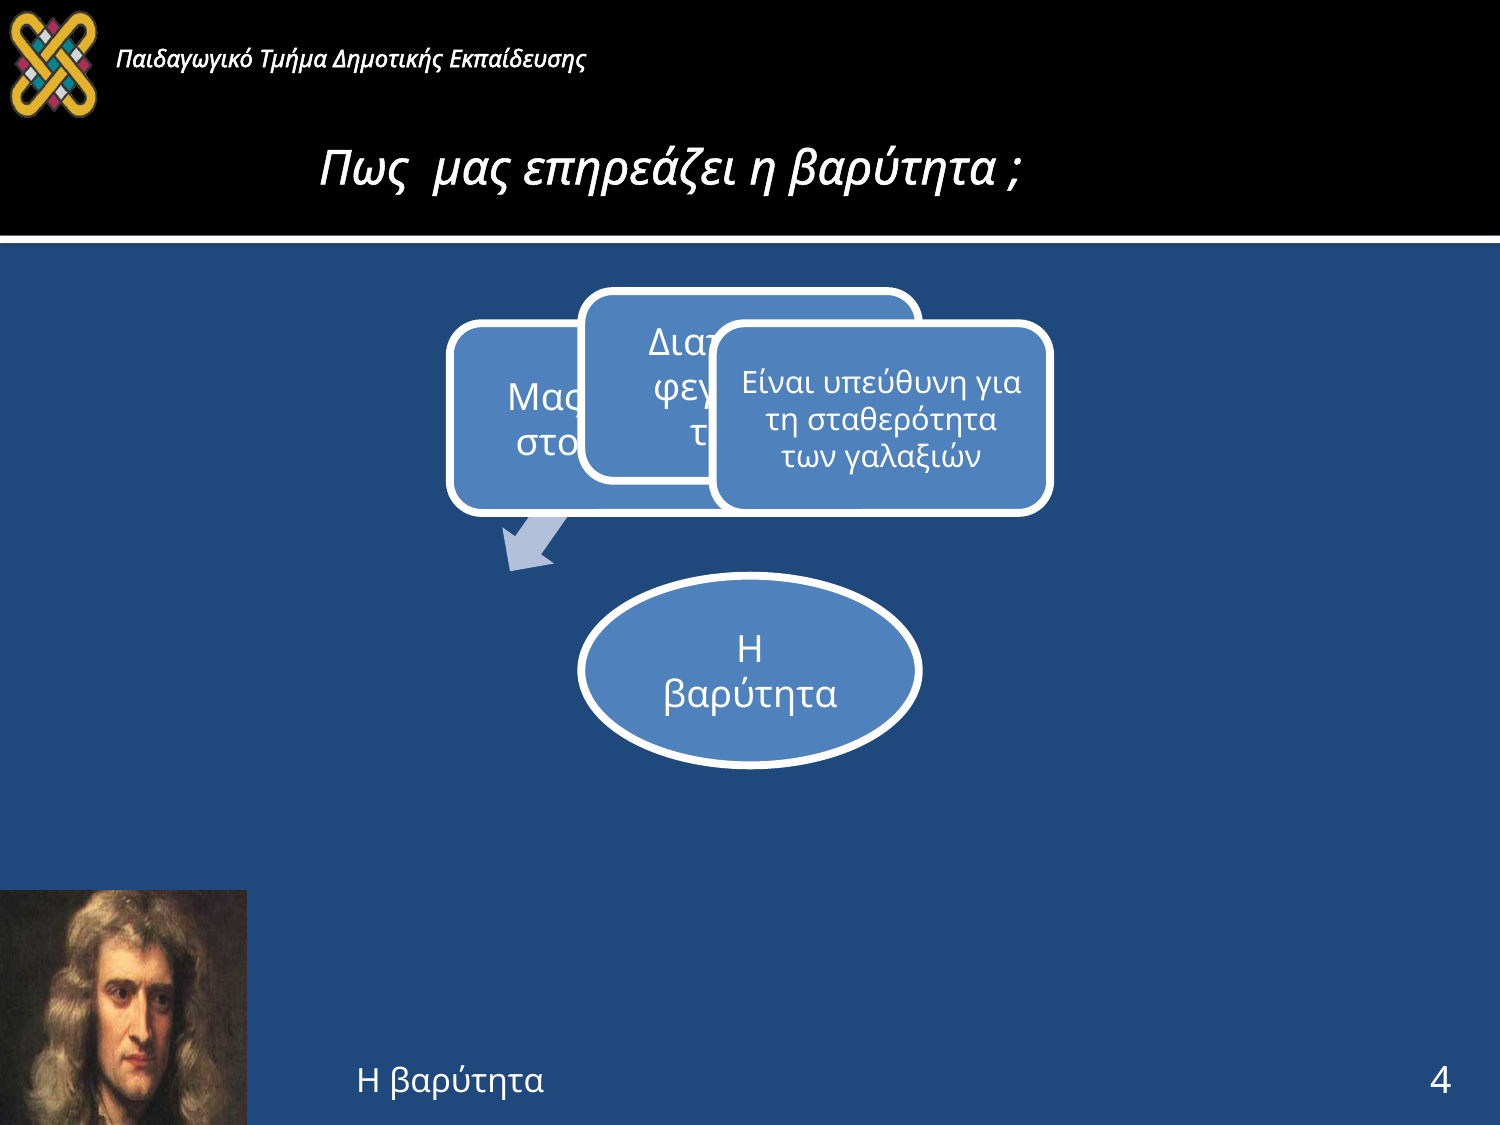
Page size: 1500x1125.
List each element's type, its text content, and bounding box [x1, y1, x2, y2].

picture [0, 890, 247, 1125]
slide_number 4 [1345, 1062, 1467, 1108]
footer Η βαρύτητα [339, 1059, 1244, 1100]
picture [0, 0, 106, 129]
title Παιδαγωγικό Τμήμα Δημοτικής Εκπαίδευσης Πως μας επηρεάζει η βαρύτητα ; [93, 0, 1409, 235]
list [74, 291, 1425, 1050]
